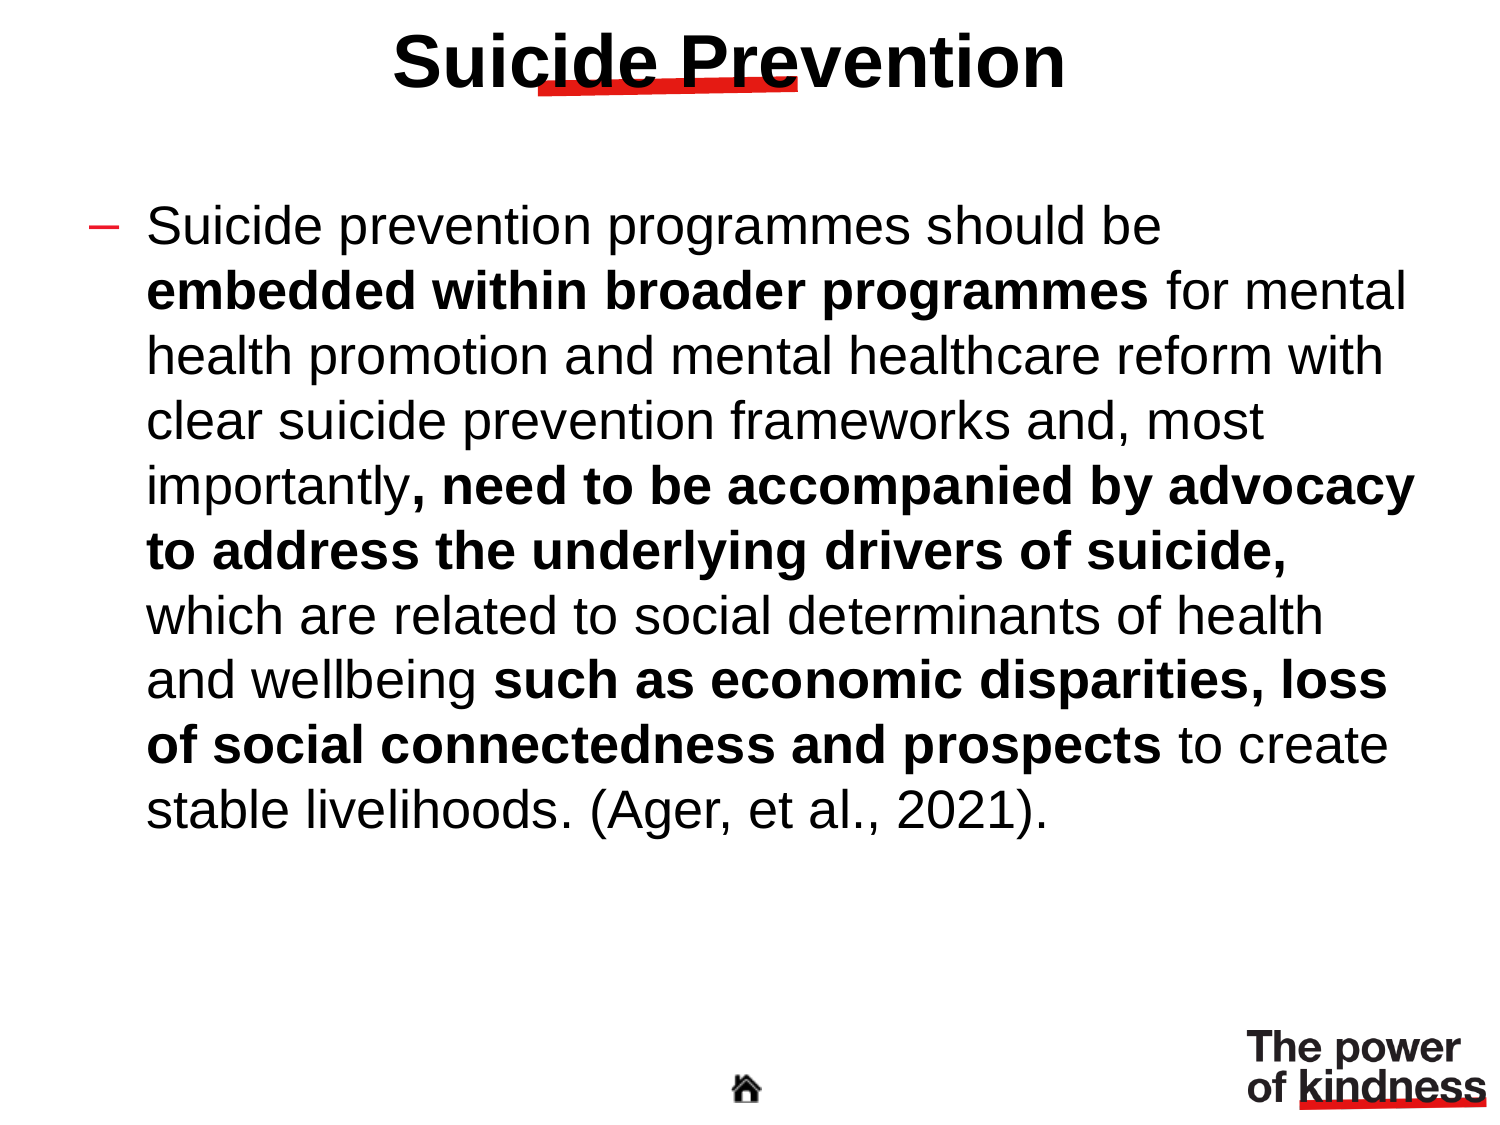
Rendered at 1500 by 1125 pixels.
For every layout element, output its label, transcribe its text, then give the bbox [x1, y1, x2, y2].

text_box Suicide Prevention [74, 0, 1425, 128]
picture [1246, 1030, 1487, 1110]
text_box Suicide prevention programmes should be embedded within broader programmes for mental health promotion and mental healthcare reform with clear suicide prevention frameworks and, most importantly, need to be accompanied by advocacy to address the underlying drivers of suicide, which are related to social determinants of health and wellbeing such as economic disparities, loss of social connectedness and prospects to create stable livelihoods. (Ager, et al., 2021). [75, 182, 1435, 880]
